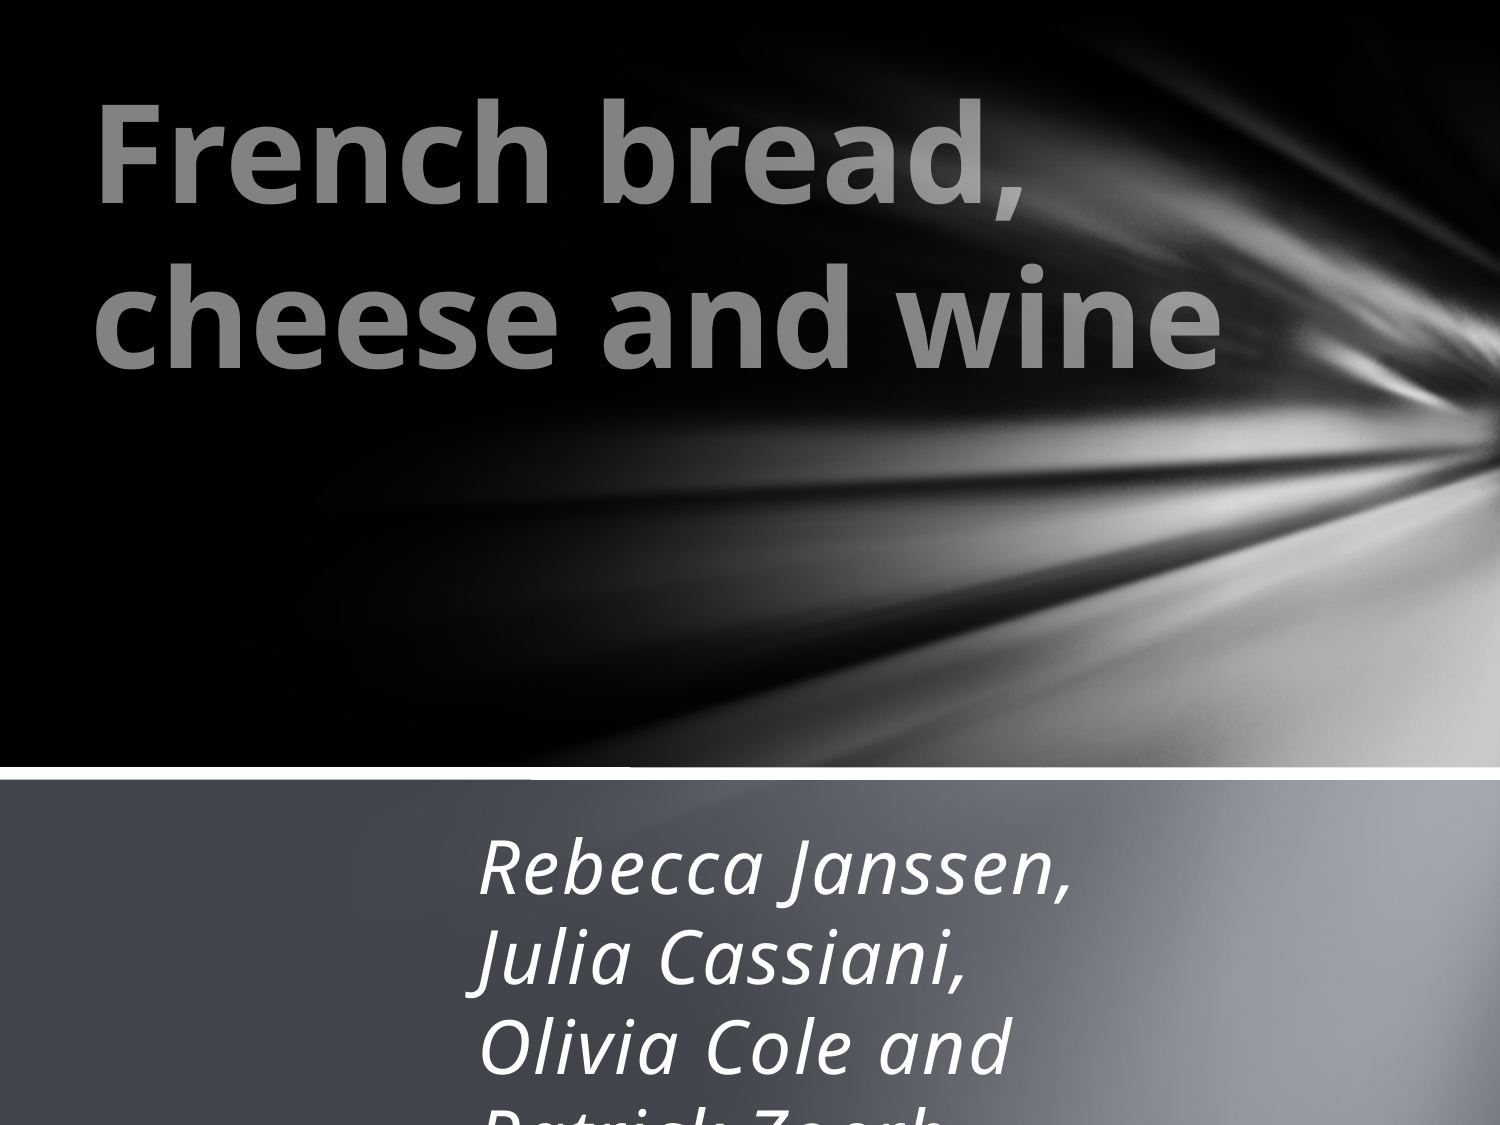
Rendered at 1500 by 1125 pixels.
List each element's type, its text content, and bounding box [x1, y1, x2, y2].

subtitle Rebecca Janssen, Julia Cassiani, Olivia Cole and Patrick Zoerb [462, 812, 1121, 883]
title French bread, cheese and wine [75, 112, 1400, 404]
